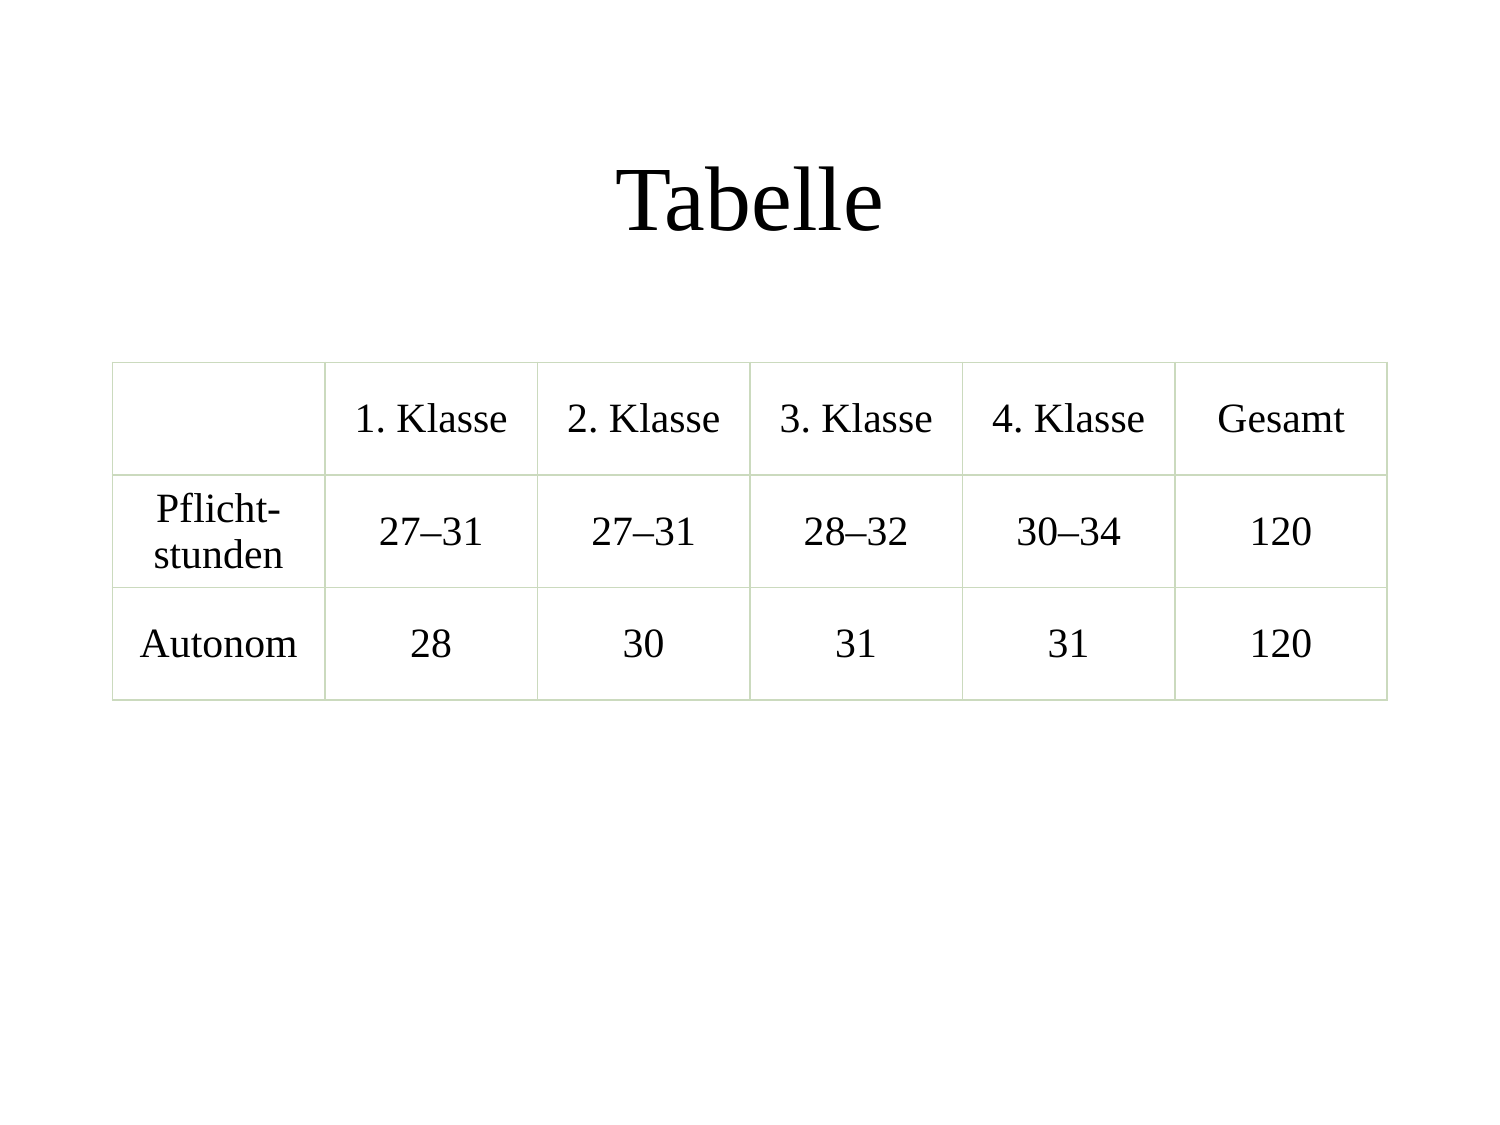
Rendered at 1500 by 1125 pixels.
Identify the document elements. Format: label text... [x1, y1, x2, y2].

table_cell 30–34 [963, 476, 1174, 587]
table_cell 28 [326, 588, 537, 699]
table_header 2. Klasse [538, 363, 749, 474]
title Tabelle [112, 99, 1388, 288]
table_cell 31 [963, 588, 1174, 699]
table_header 3. Klasse [751, 363, 962, 474]
table_header [113, 363, 324, 474]
table_cell 120 [1176, 588, 1386, 699]
table_cell 27–31 [326, 476, 537, 587]
table_cell 28–32 [751, 476, 962, 587]
table_cell 120 [1176, 476, 1386, 587]
table_header 4. Klasse [963, 363, 1174, 474]
table_cell 30 [538, 588, 749, 699]
table_cell Autonom [113, 588, 324, 699]
table_header Gesamt [1176, 363, 1386, 474]
table_cell Pflicht-stunden [113, 476, 324, 587]
table_cell 31 [751, 588, 962, 699]
table_cell 27–31 [538, 476, 749, 587]
table_header 1. Klasse [326, 363, 537, 474]
